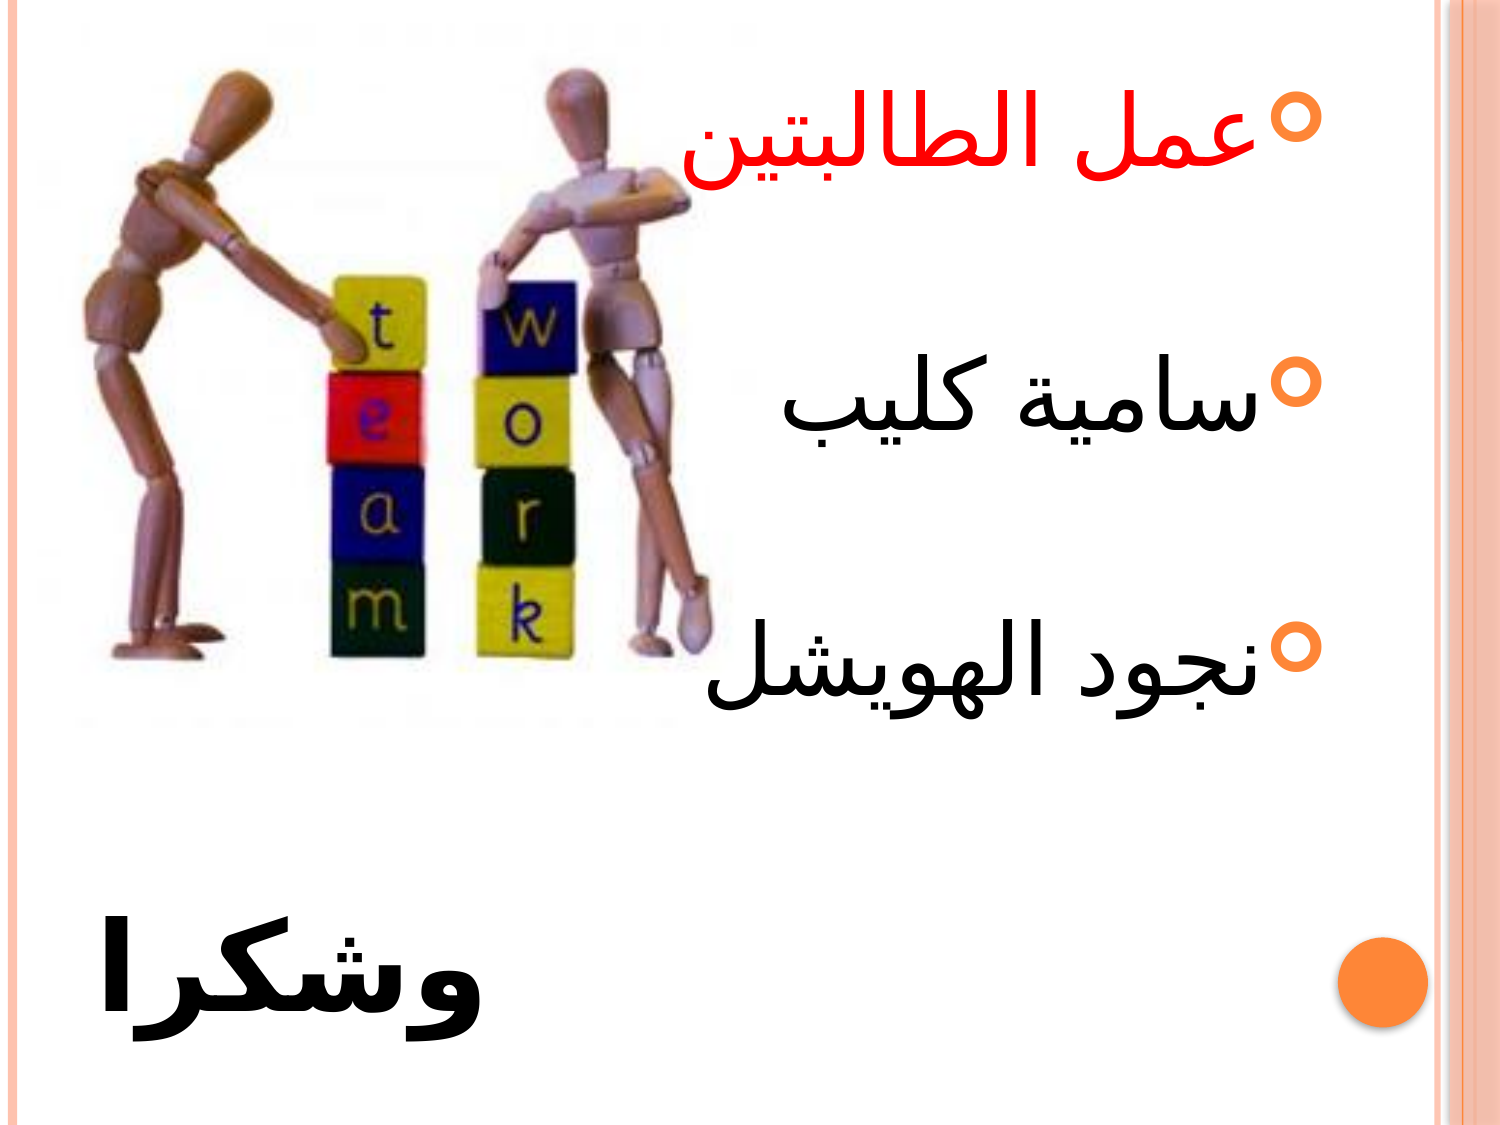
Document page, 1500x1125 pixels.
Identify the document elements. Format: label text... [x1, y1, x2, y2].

text_box وشكرا [23, 878, 504, 1044]
list عمل الطالبتين سامية كليب نجود الهويشل [117, 58, 1343, 859]
picture [36, 22, 763, 729]
